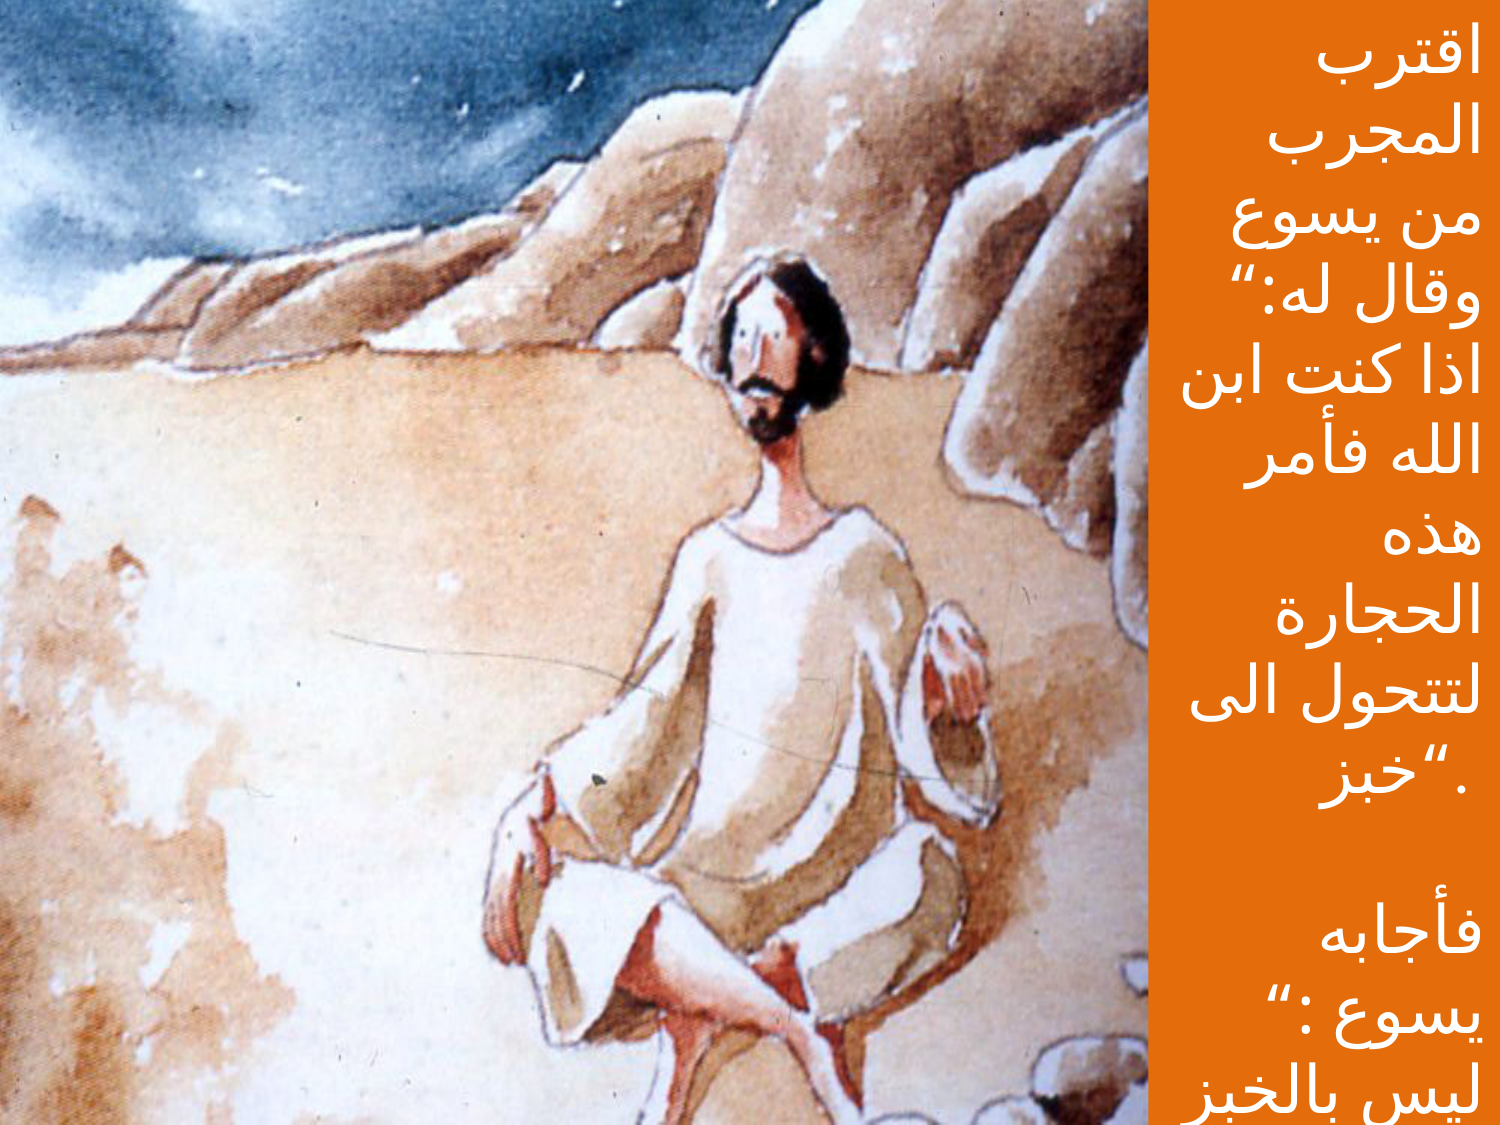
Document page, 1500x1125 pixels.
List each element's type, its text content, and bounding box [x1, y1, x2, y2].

text_box اقترب المجرب من يسوع وقال له:“ اذا كنت ابن الله فأمر هذه الحجارة لتتحول الى خبز“. فأجابه يسوع :“ ليس بالخبز وحده يحيا الأنسان بل بكل كلمة تخرج من فم الله“. [1149, 0, 1500, 1125]
picture [0, 0, 1149, 1125]
